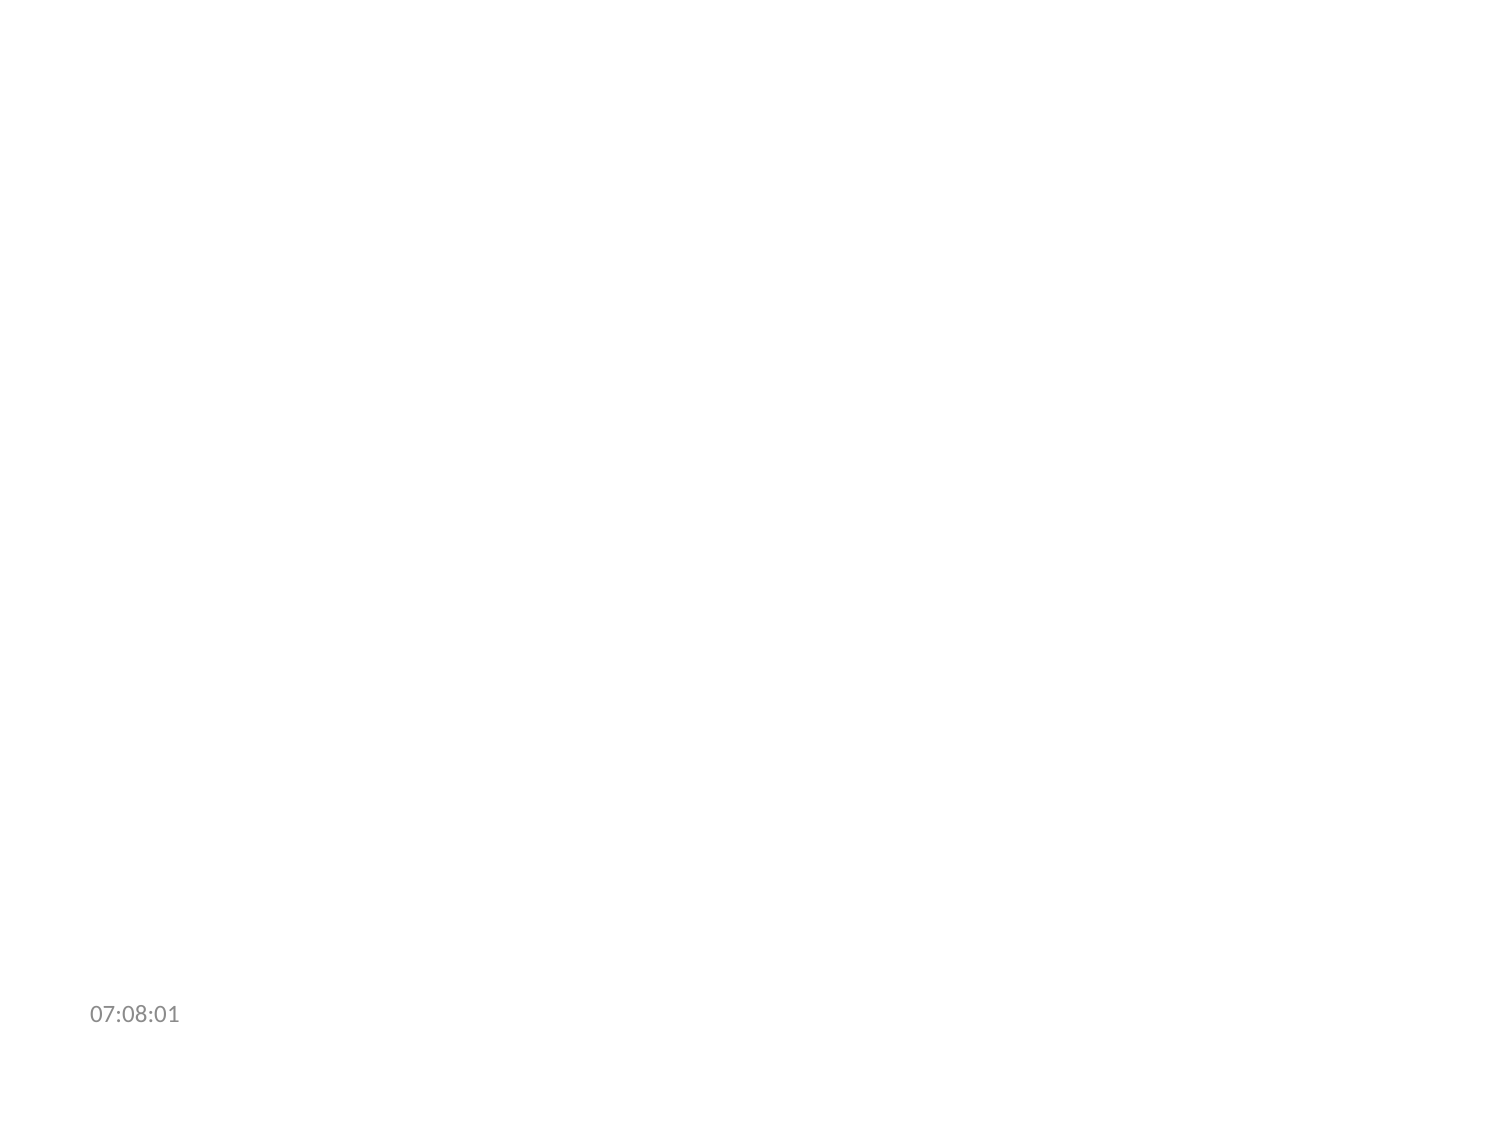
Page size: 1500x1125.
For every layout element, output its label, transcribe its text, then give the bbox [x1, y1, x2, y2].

text_box 15:35:09 [75, 982, 425, 1043]
